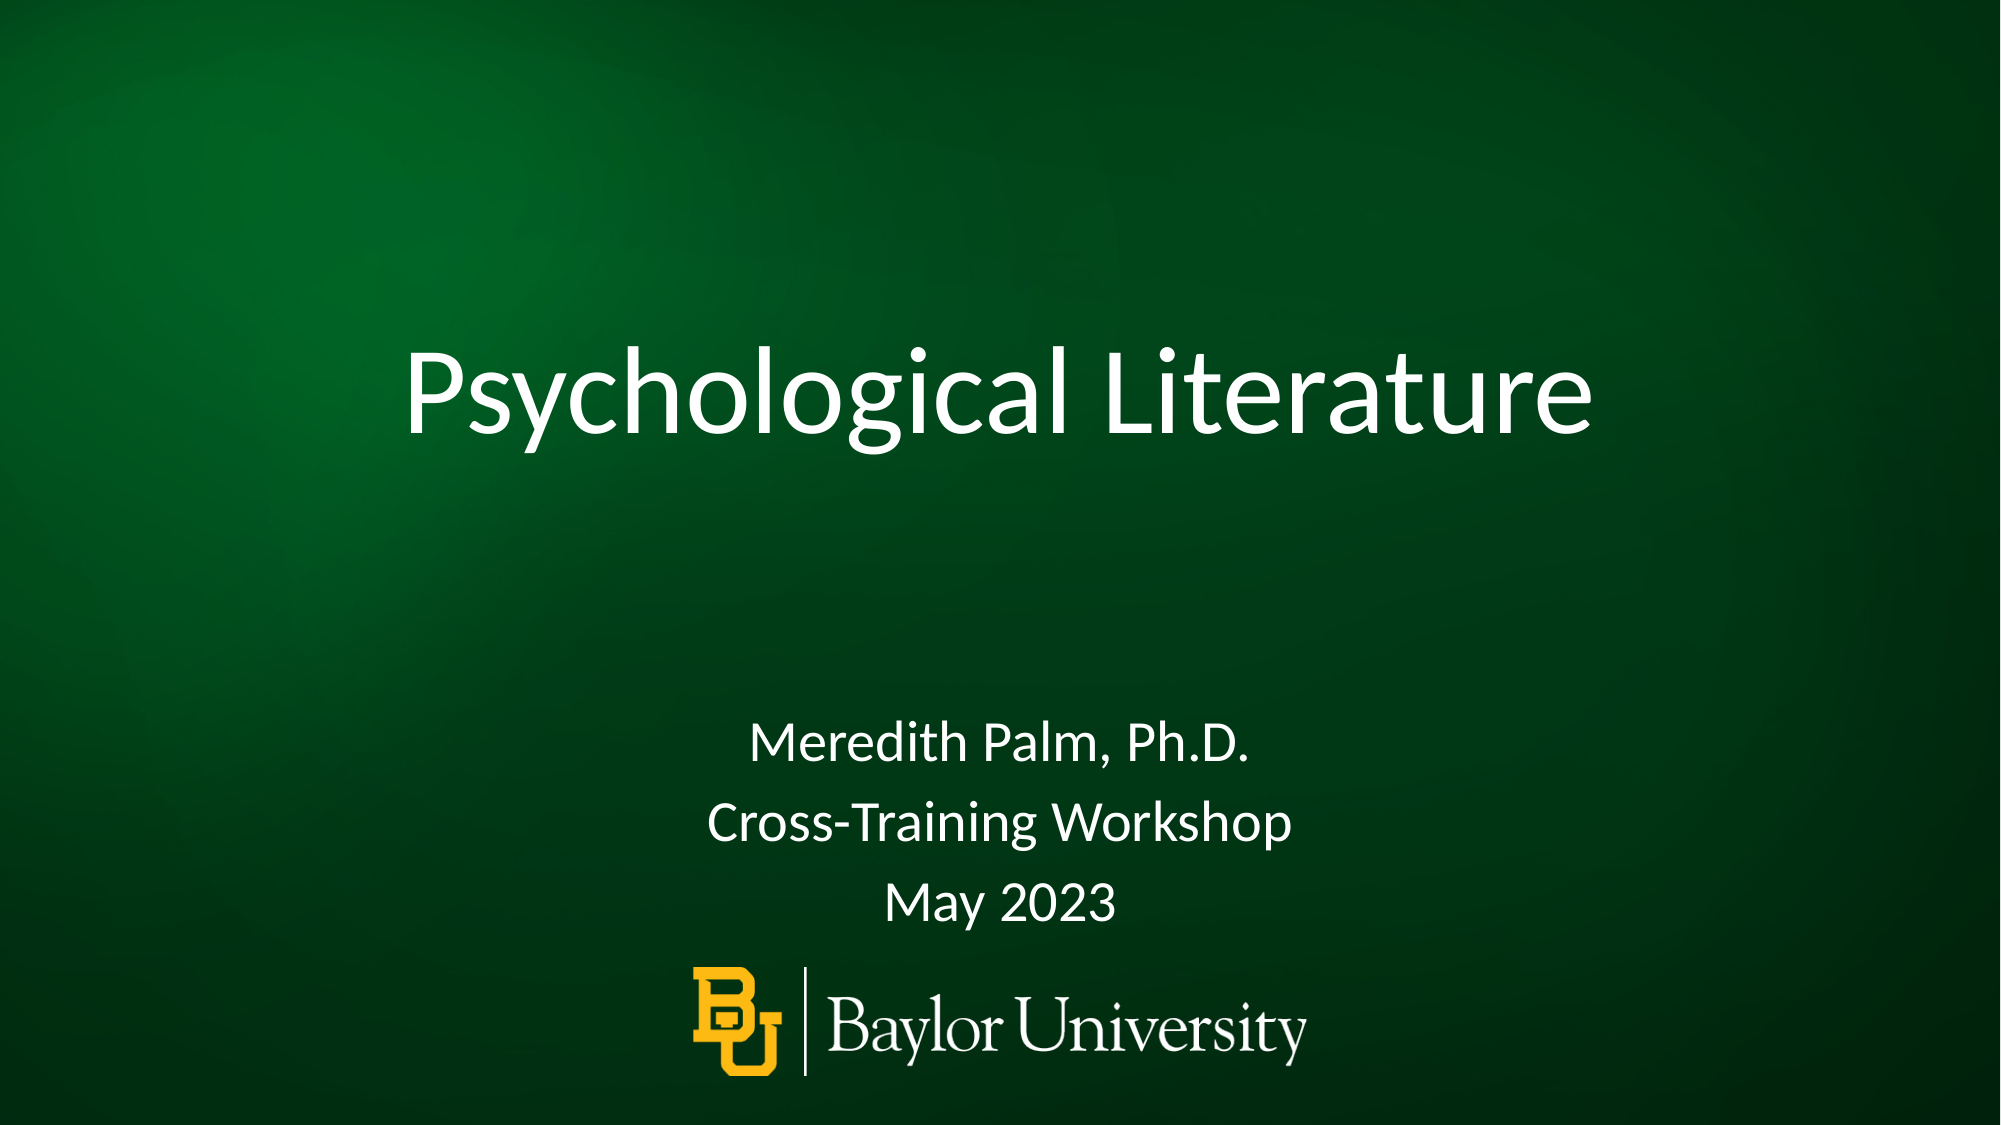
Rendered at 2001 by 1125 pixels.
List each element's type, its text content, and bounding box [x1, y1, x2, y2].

text_box Meredith Palm, Ph.D. Cross-Training Workshop May 2023 [0, 696, 2000, 792]
text_box Psychological Literature [0, 301, 2000, 466]
picture [0, 0, 2001, 1125]
